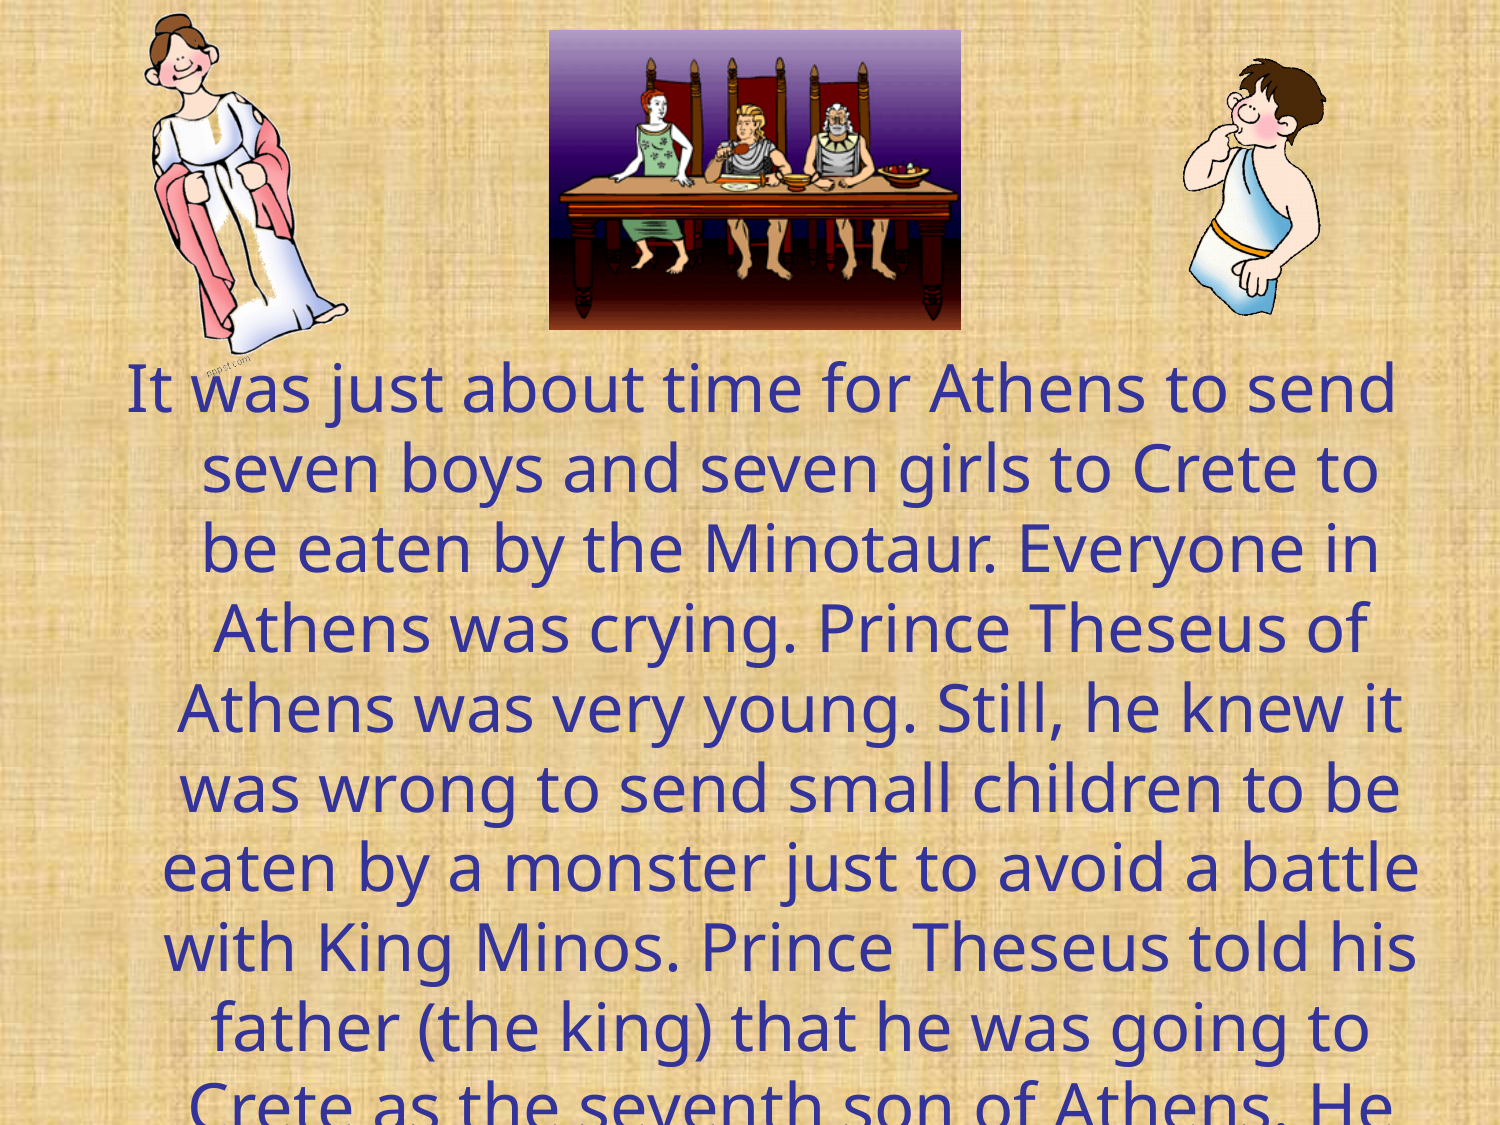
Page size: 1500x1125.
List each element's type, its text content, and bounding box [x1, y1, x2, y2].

list It was just about time for Athens to send seven boys and seven girls to Crete to be eaten by the Minotaur. Everyone in Athens was crying. Prince Theseus of Athens was very young. Still, he knew it was wrong to send small children to be eaten by a monster just to avoid a battle with King Minos. Prince Theseus told his father (the king) that he was going to Crete as the seventh son of Athens. He was going to kill the Minotaur and end this terror. [88, 337, 1439, 1081]
picture [0, 0, 1500, 1125]
